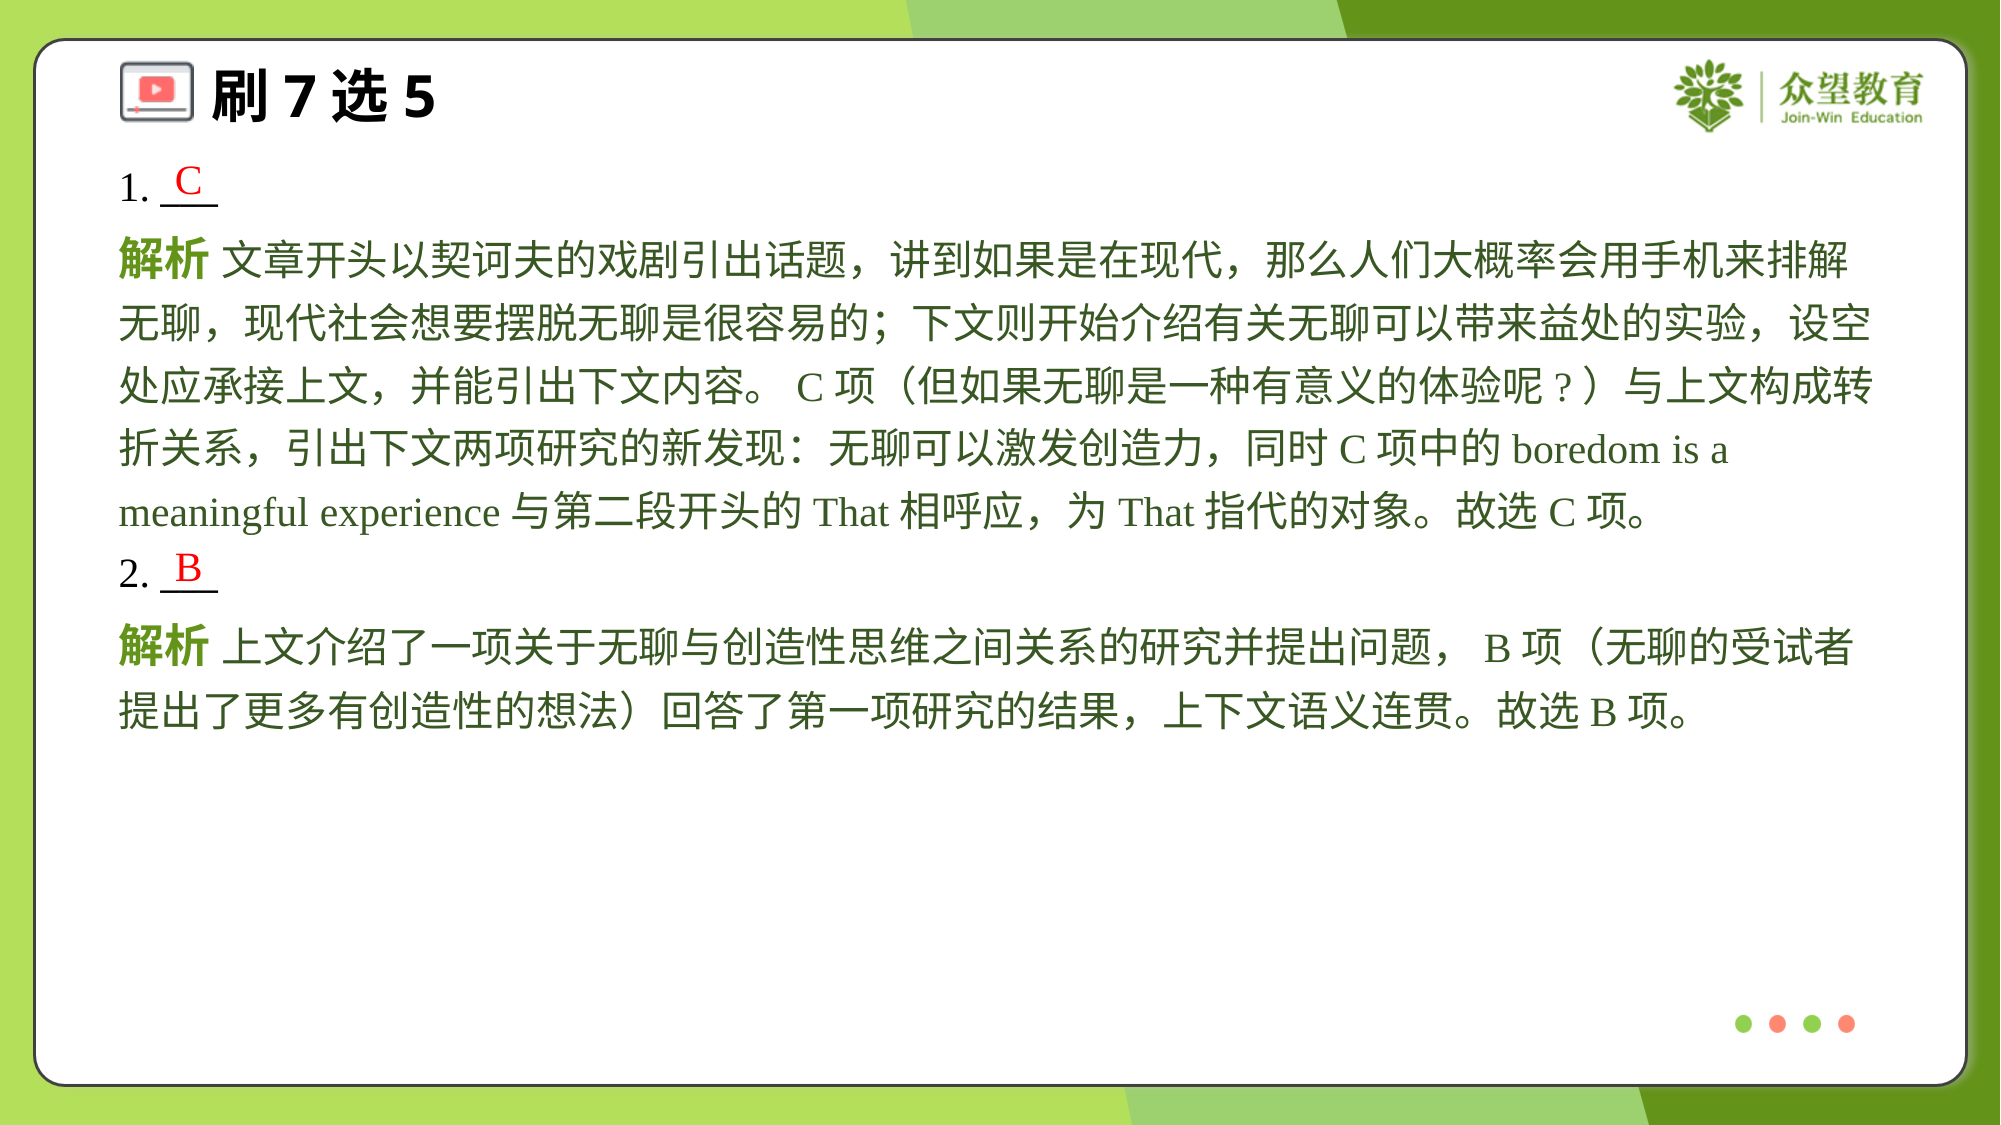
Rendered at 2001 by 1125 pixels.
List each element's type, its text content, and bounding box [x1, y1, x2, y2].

text_box B [170, 527, 208, 585]
text_box 2. ___ [118, 533, 1883, 591]
text_box 解析 文章开头以契诃夫的戏剧引出话题，讲到如果是在现代，那么人们大概率会用手机来排解无聊，现代社会想要摆脱无聊是很容易的；下文则开始介绍有关无聊可以带来益处的实验，设空处应承接上文，并能引出下文内容。C项（但如果无聊是一种有意义的体验呢?）与上文构成转折关系，引出下文两项研究的新发现：无聊可以激发创造力，同时C项中的boredom is a meaningful experience与第二段开头的That相呼应，为That指代的对象。故选C项。 [118, 215, 1883, 530]
text_box C [170, 140, 208, 199]
text_box 解析 上文介绍了一项关于无聊与创造性思维之间关系的研究并提出问题，B项（无聊的受试者提出了更多有创造性的想法）回答了第一项研究的结果，上下文语义连贯。故选B项。 [118, 603, 1883, 730]
text_box 1. ___ [118, 146, 1883, 204]
picture [0, 0, 2000, 1125]
